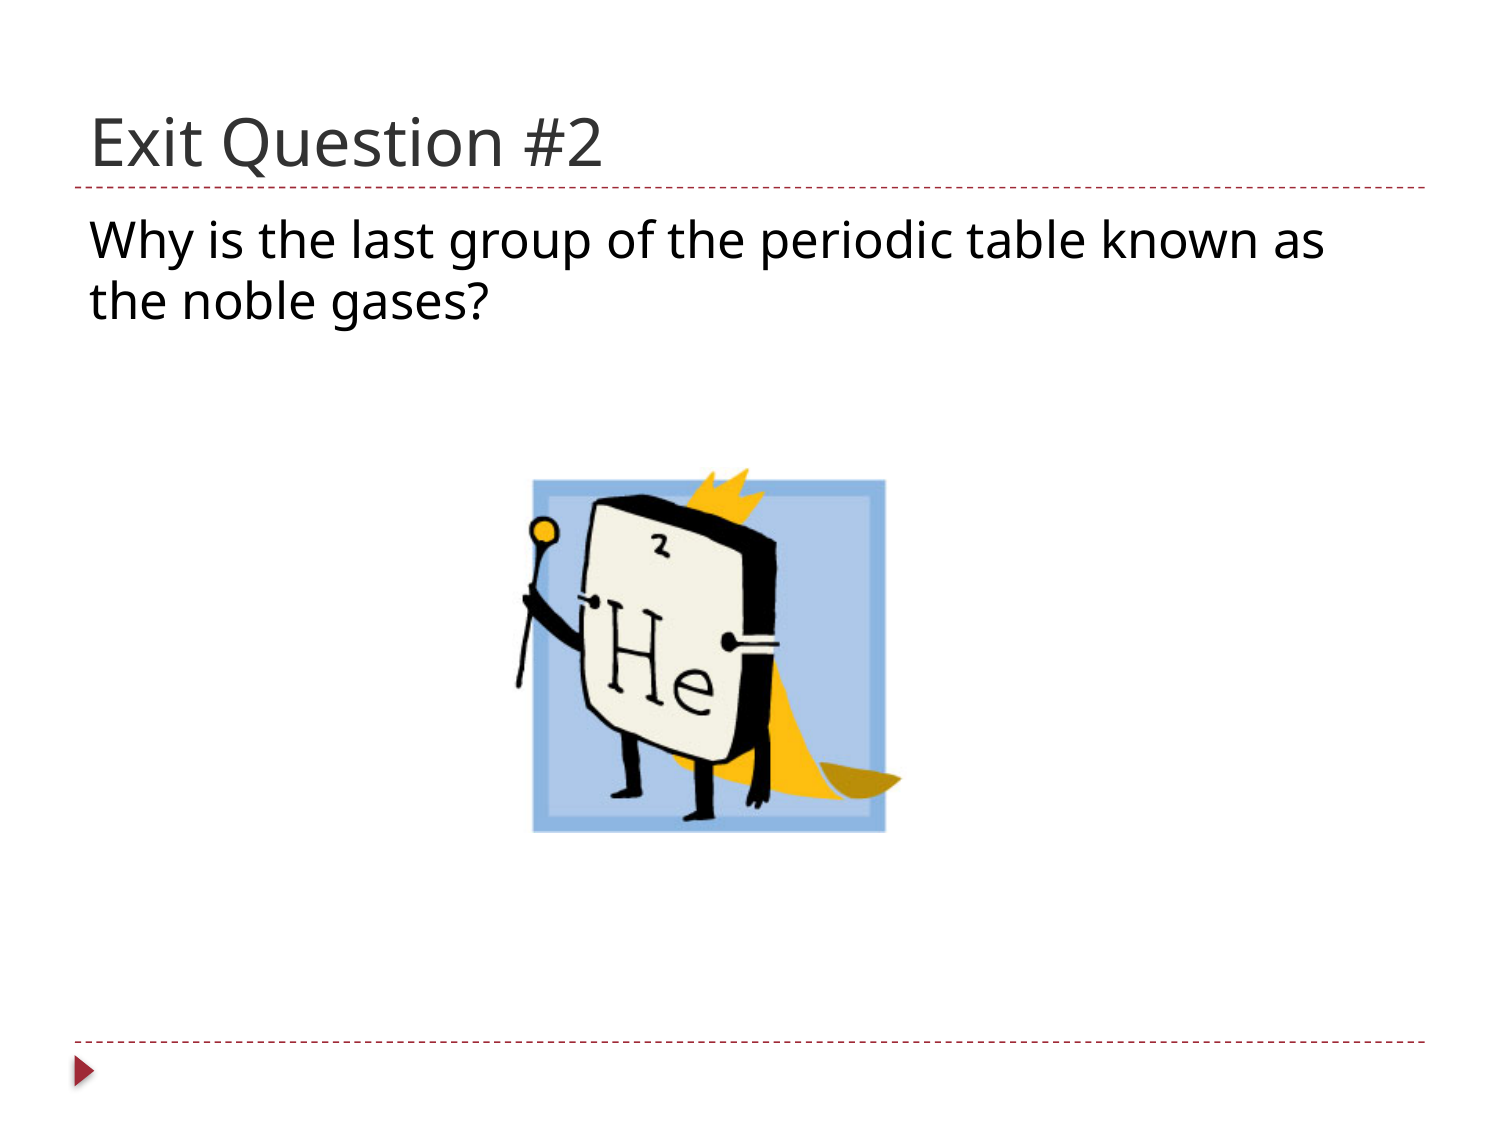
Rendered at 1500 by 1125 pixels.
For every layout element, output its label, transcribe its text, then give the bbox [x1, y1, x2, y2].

title Exit Question #2 [75, 37, 1425, 188]
picture [512, 466, 907, 834]
list Why is the last group of the periodic table known as the noble gases? [75, 200, 1425, 338]
